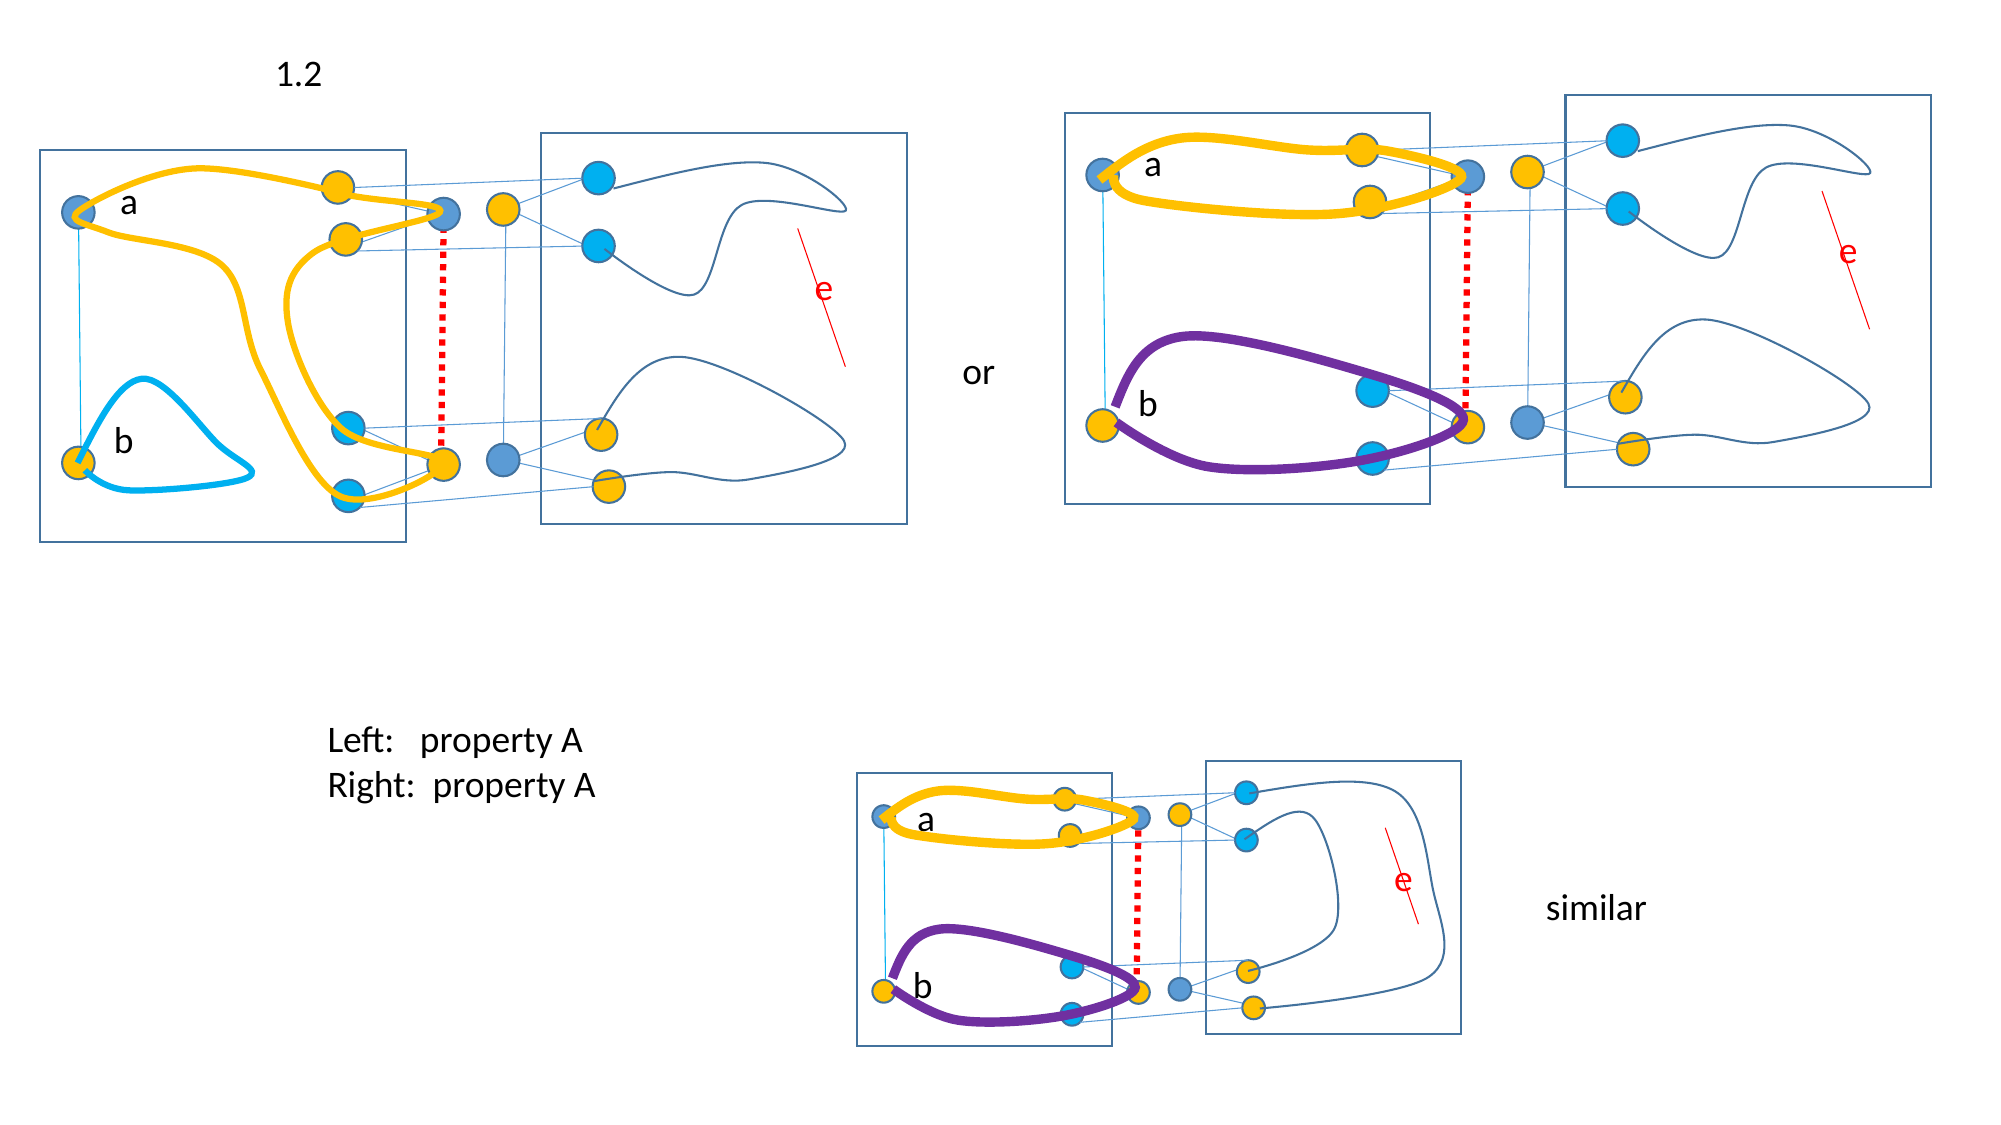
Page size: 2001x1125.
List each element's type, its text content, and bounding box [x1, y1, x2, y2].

text_box or [947, 339, 1011, 400]
text_box 1.2 [260, 41, 338, 102]
text_box Left: property A Right: property A [312, 707, 1347, 813]
text_box similar [1531, 875, 1662, 936]
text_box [857, 760, 1462, 1047]
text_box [1064, 95, 1931, 505]
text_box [40, 132, 907, 542]
